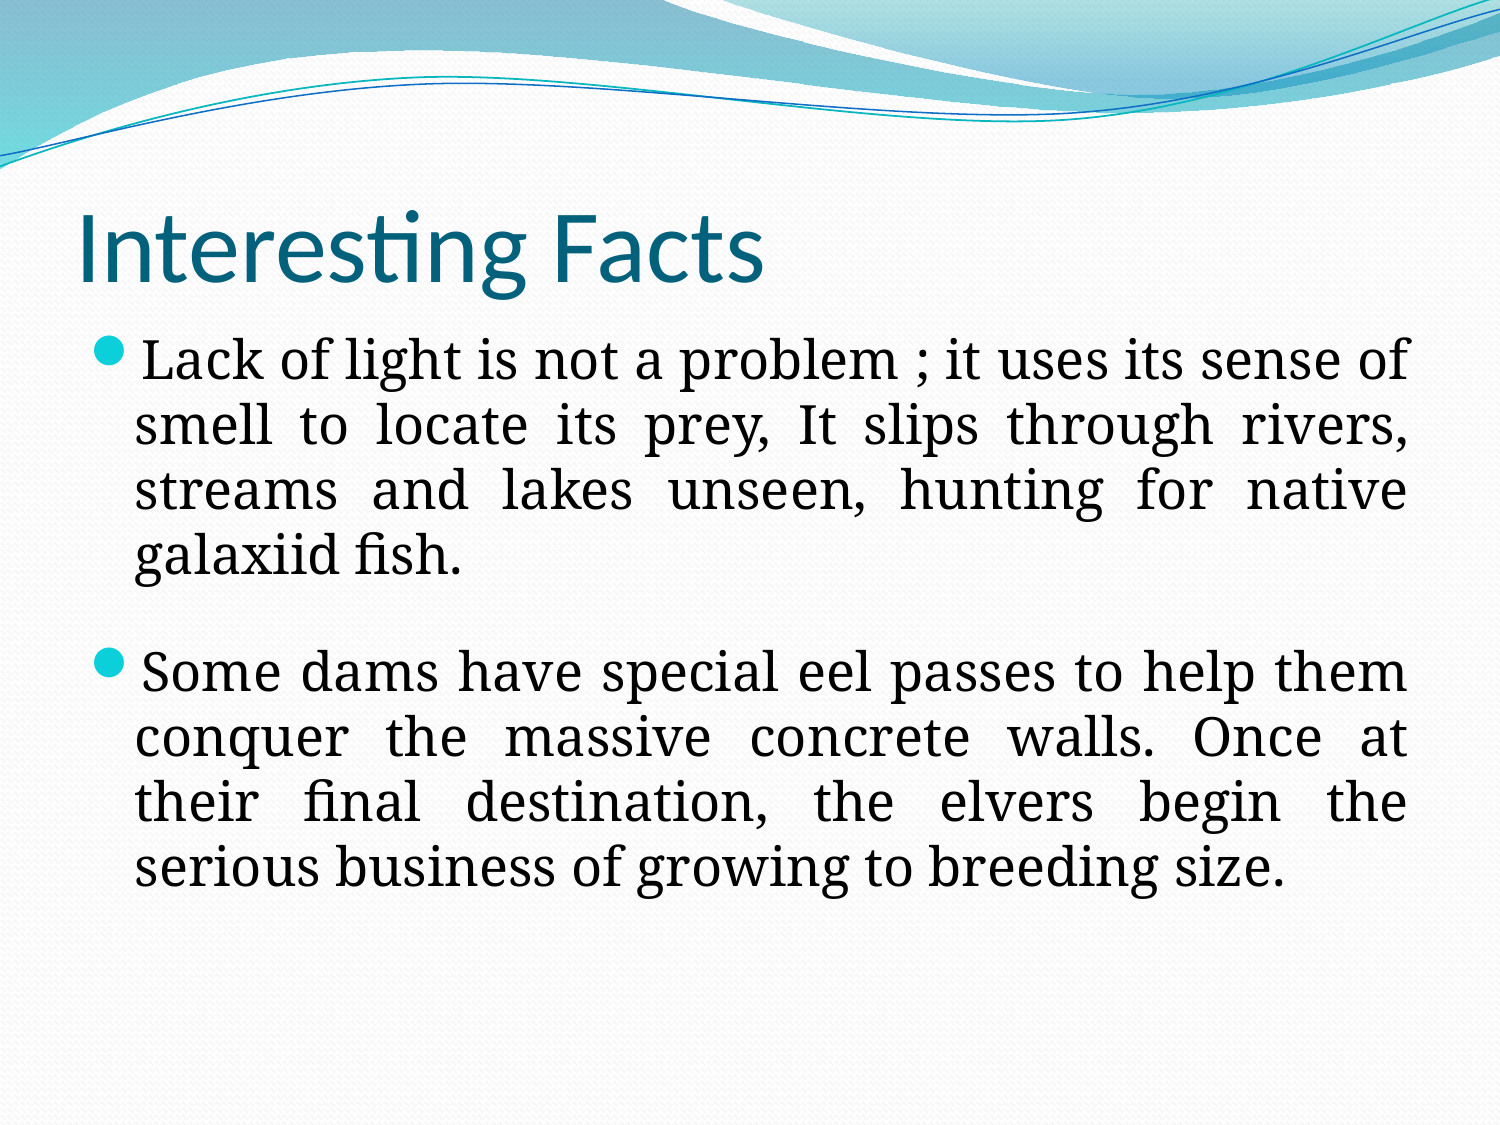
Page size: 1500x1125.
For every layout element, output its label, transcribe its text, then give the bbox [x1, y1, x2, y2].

title Interesting Facts [75, 115, 1425, 303]
list Lack of light is not a problem ; it uses its sense of smell to locate its prey, It slips through rivers, streams and lakes unseen, hunting for native galaxiid fish. Some dams have special eel passes to help them conquer the massive concrete walls. Once at their final destination, the elvers begin the serious business of growing to breeding size. [75, 317, 1425, 1038]
